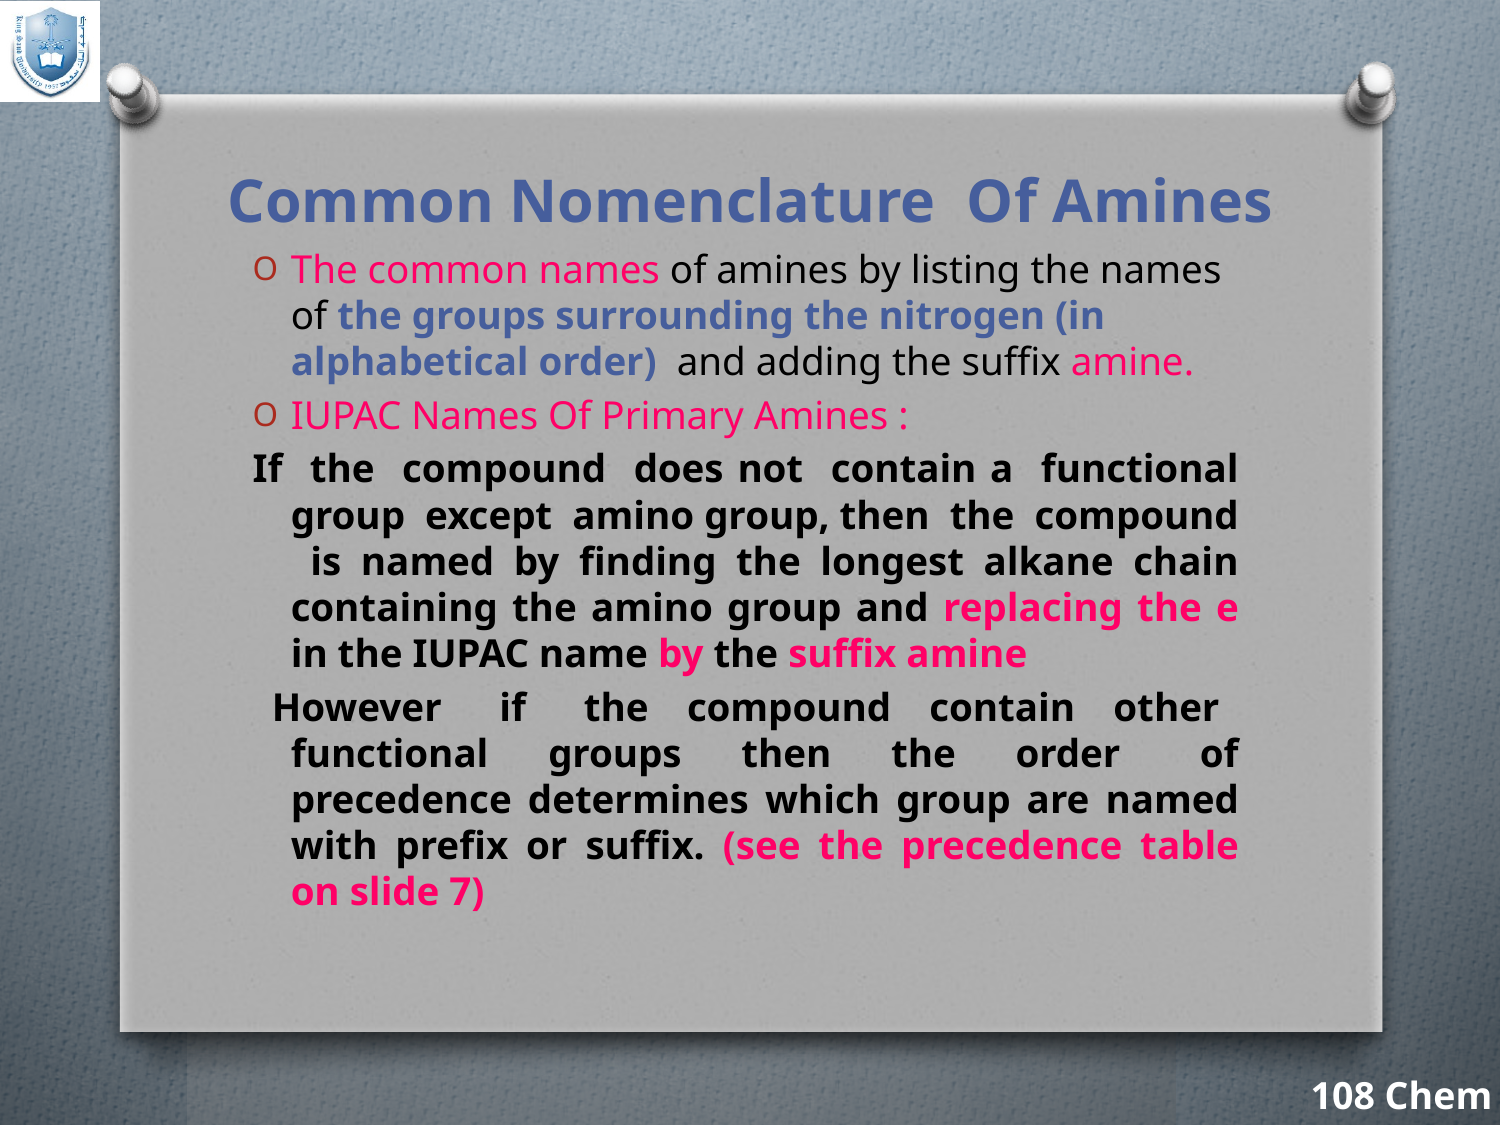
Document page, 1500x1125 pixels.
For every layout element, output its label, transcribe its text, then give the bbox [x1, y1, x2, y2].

text_box 108 Chem [1295, 1064, 1500, 1125]
picture [0, 1, 198, 153]
title Common Nomenclature Of Amines [179, 134, 1323, 263]
list The common names of amines by listing the names of the groups surrounding the nitrogen (in alphabetical order) and adding the suffix amine. IUPAC Names Of Primary Amines : If the compound does not contain a functional group except amino group, then the compound is named by finding the longest alkane chain containing the amino group and replacing the e in the IUPAC name by the suffix amine However if the compound contain other functional groups then the order of precedence determines which group are named with prefix or suffix. (see the precedence table on slide 7) [237, 237, 1254, 963]
picture [1317, 35, 1439, 156]
